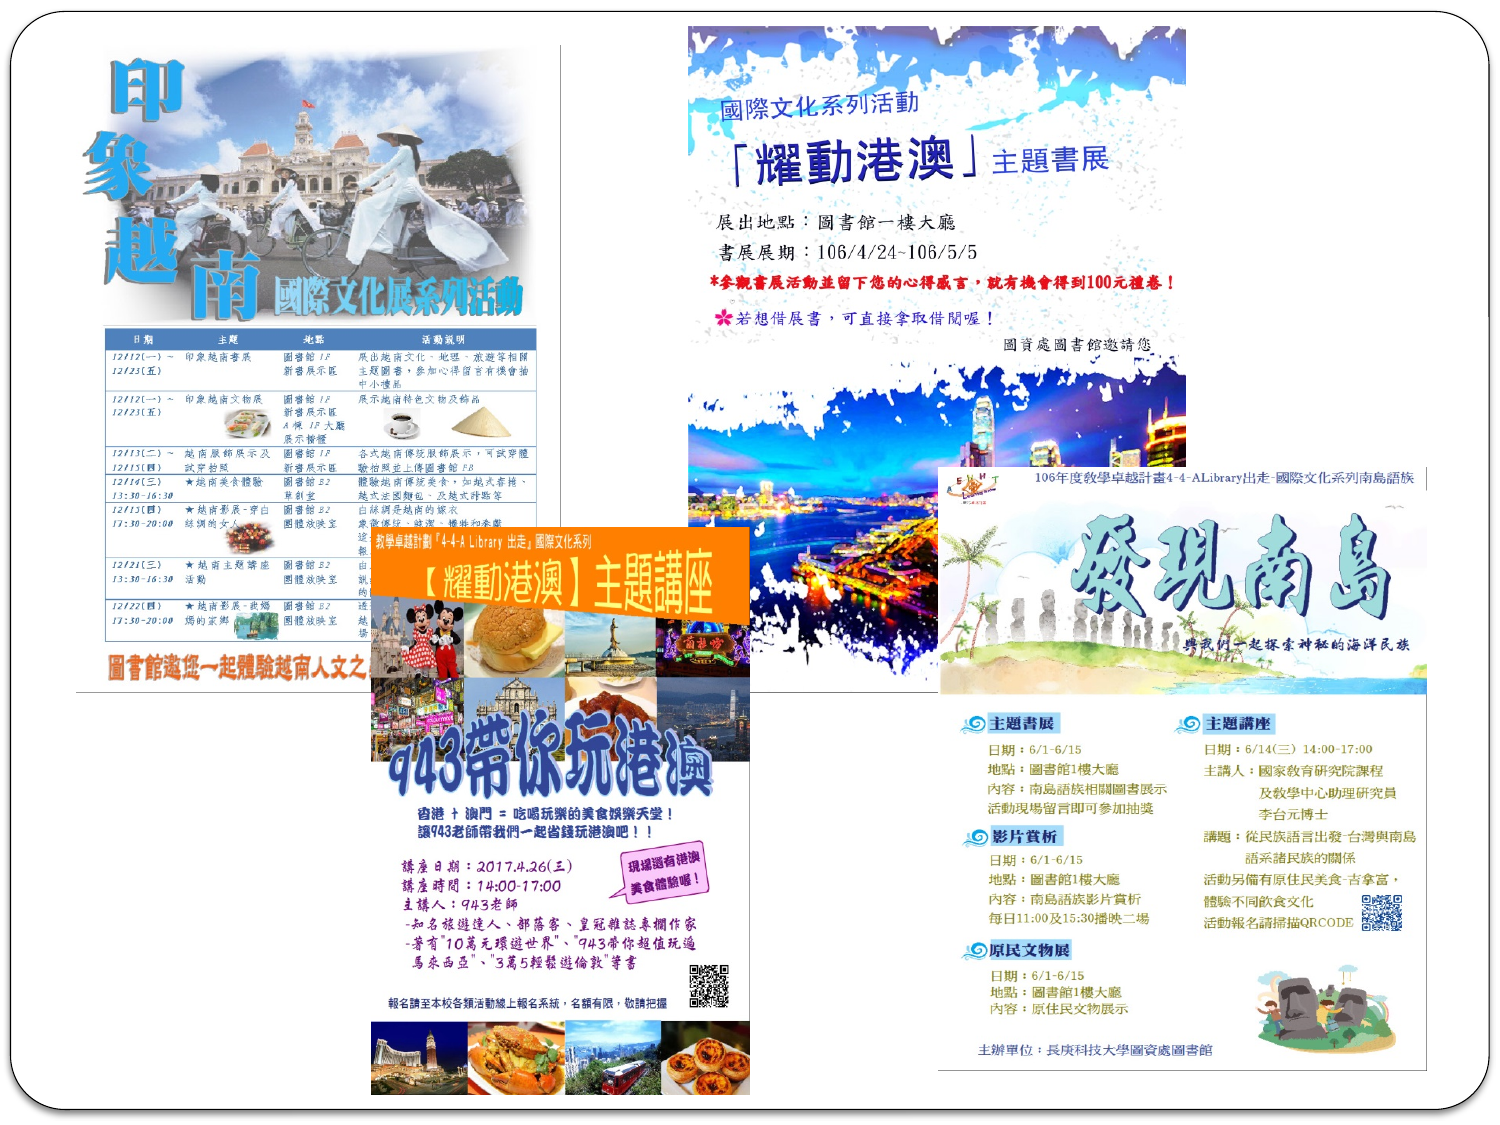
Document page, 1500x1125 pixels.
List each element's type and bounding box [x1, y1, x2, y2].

picture [76, 26, 1427, 1095]
